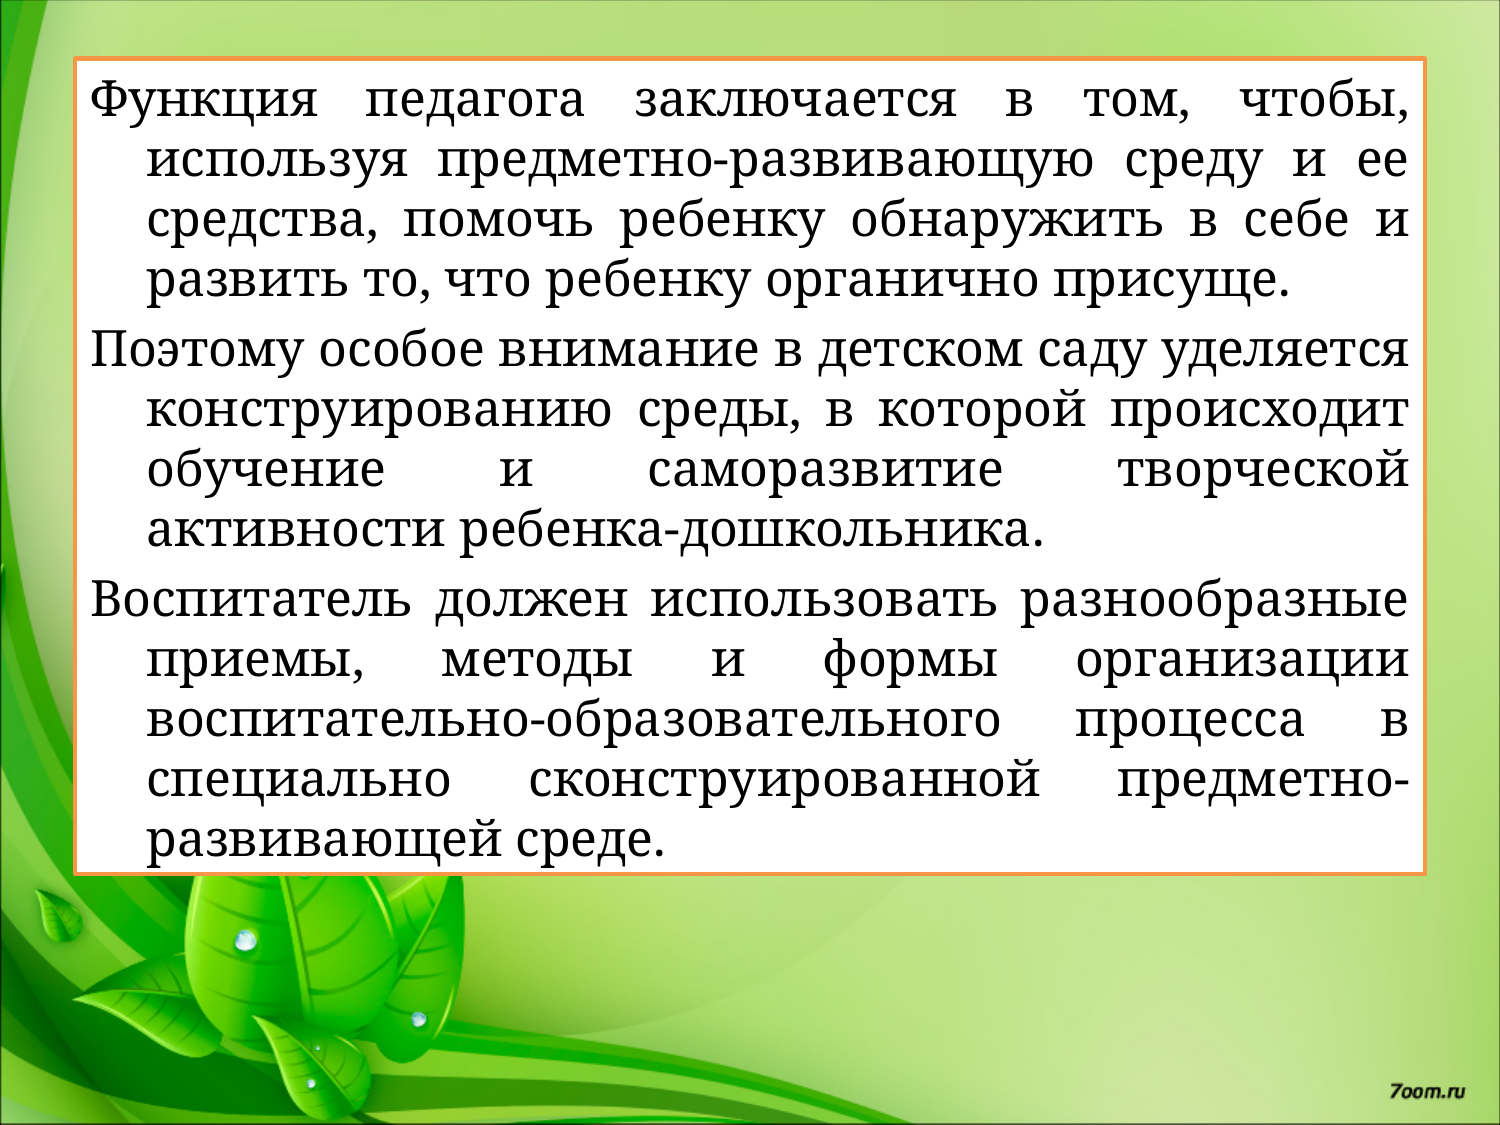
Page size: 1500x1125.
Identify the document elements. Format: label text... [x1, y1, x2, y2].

list Функция педагога заключается в том, чтобы, используя предметно-развивающую среду и ее средства, помочь ребенку обнаружить в себе и развить то, что ребенку органично присуще. Поэтому особое внимание в детском саду уделяется конструированию среды, в которой происходит обучение и саморазвитие творческой активности ребенка-дошкольника. Воспитатель должен использовать разнообразные приемы, методы и формы организации воспитательно-образовательного процесса в специально сконструированной предметно-развивающей среде. [73, 56, 1427, 876]
picture [0, 0, 1500, 1125]
